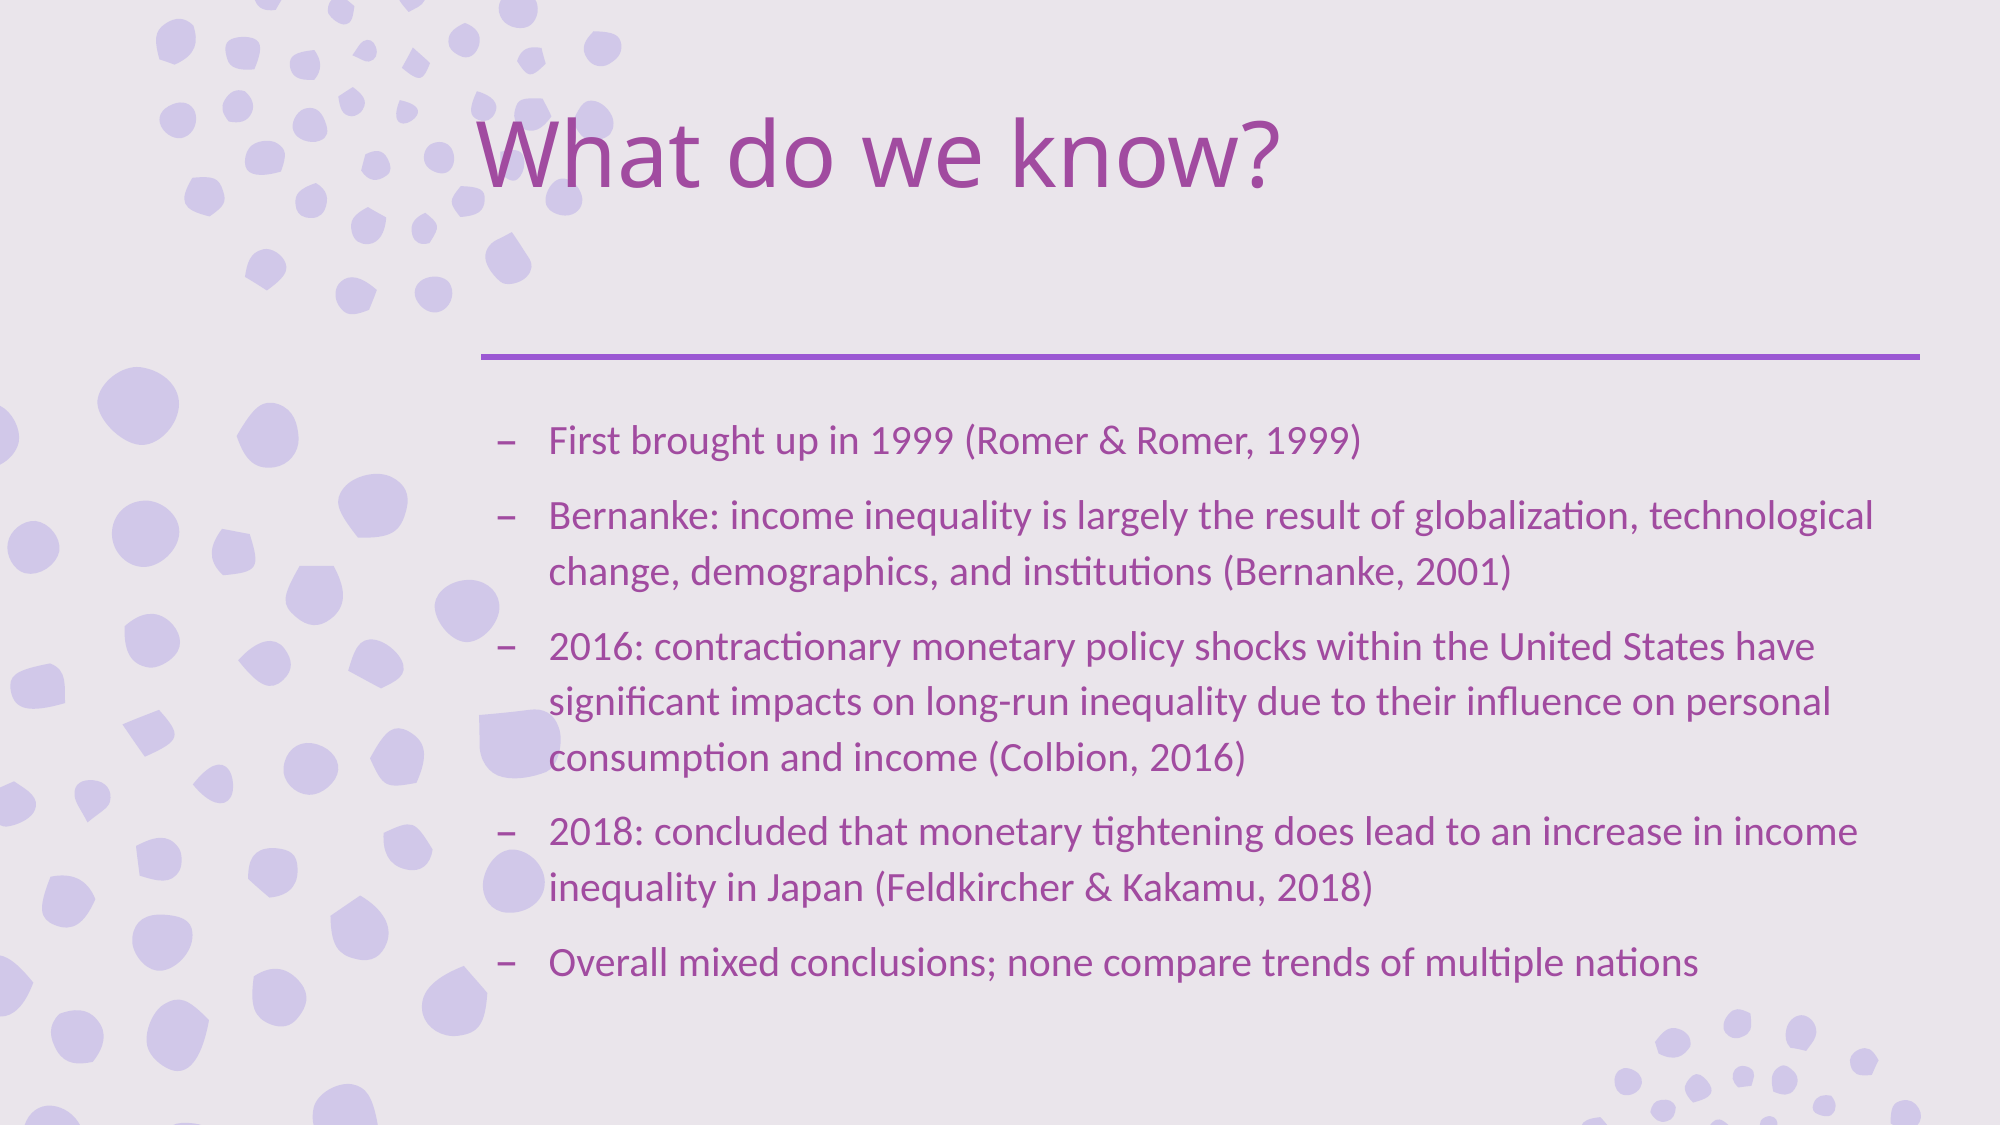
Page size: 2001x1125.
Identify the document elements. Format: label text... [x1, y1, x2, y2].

title What do we know? [460, 93, 1920, 350]
list First brought up in 1999 (Romer & Romer, 1999) Bernanke: income inequality is largely the result of globalization, technological change, demographics, and institutions (Bernanke, 2001) 2016: contractionary monetary policy shocks within the United States have significant impacts on long-run inequality due to their influence on personal consumption and income (Colbion, 2016) 2018: concluded that monetary tightening does lead to an increase in income inequality in Japan (Feldkircher & Kakamu, 2018) Overall mixed conclusions; none compare trends of multiple nations [481, 399, 1920, 999]
